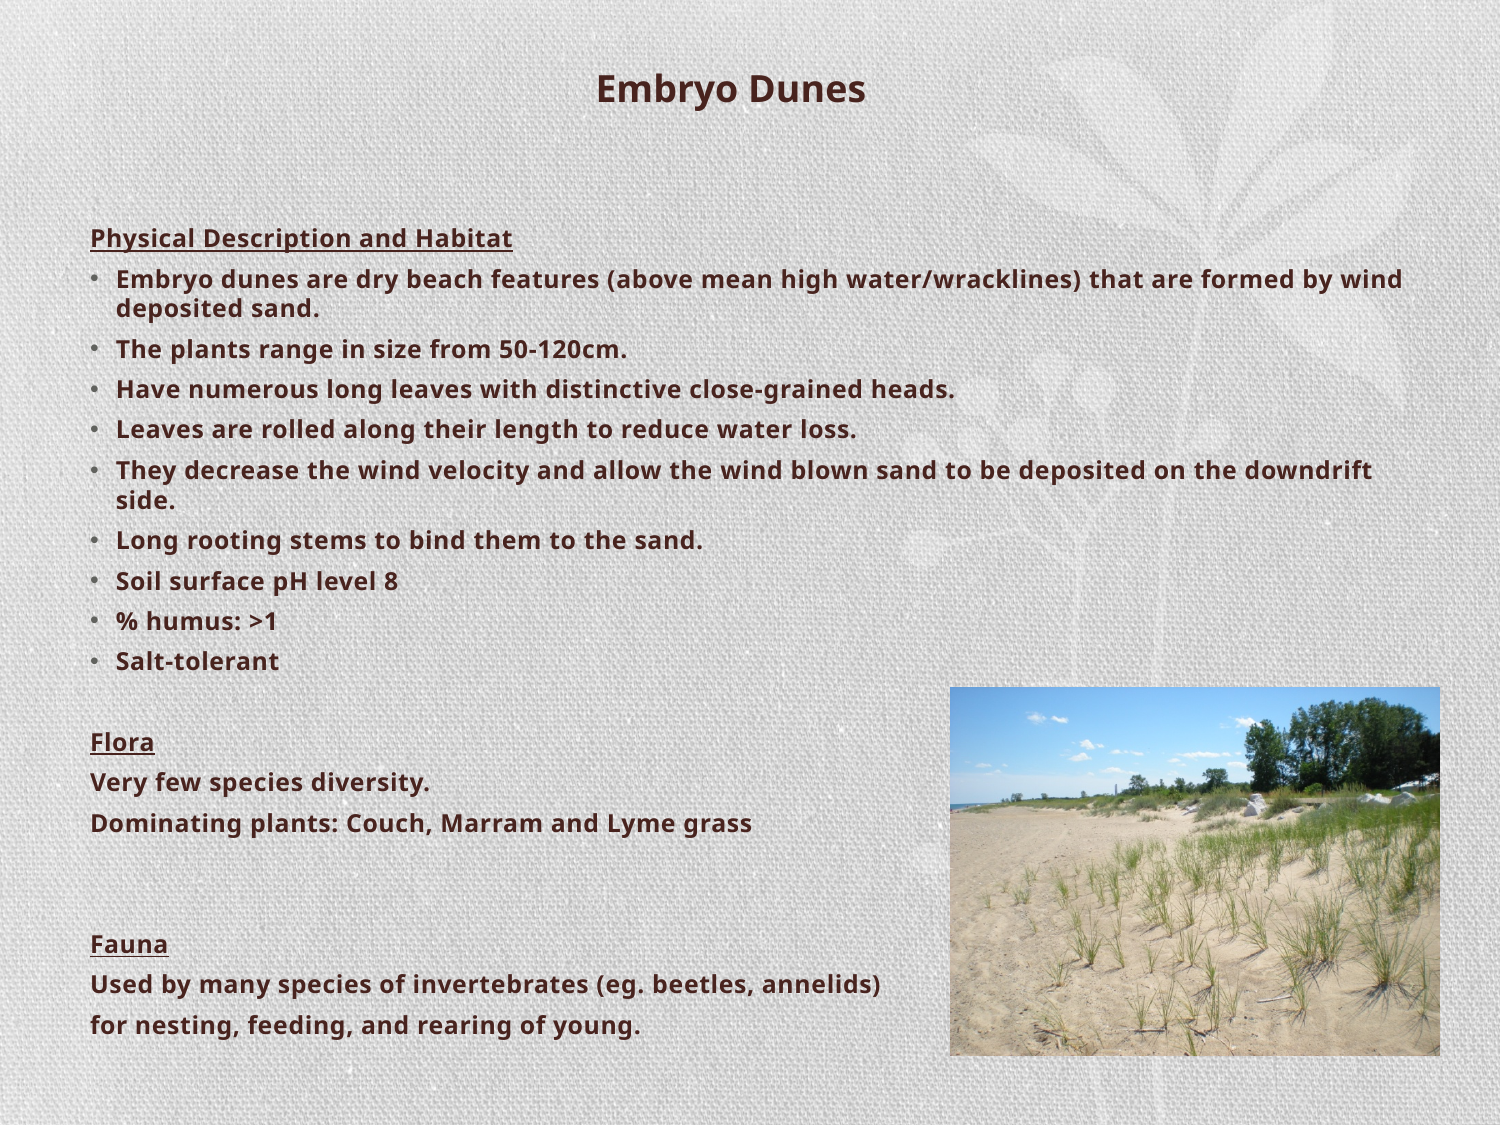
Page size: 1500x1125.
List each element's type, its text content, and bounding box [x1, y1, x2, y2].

title Embryo Dunes [437, 24, 1025, 118]
list Physical Description and Habitat Embryo dunes are dry beach features (above mean high water/wracklines) that are formed by wind deposited sand. The plants range in size from 50-120cm. Have numerous long leaves with distinctive close-grained heads. Leaves are rolled along their length to reduce water loss. They decrease the wind velocity and allow the wind blown sand to be deposited on the downdrift side. Long rooting stems to bind them to the sand. Soil surface pH level 8 % humus: >1 Salt-tolerant Flora Very few species diversity. Dominating plants: Couch, Marram and Lyme grass Fauna Used by many species of invertebrates (eg. beetles, annelids) for nesting, feeding, and rearing of young. [75, 174, 1425, 1055]
picture [949, 687, 1441, 1056]
